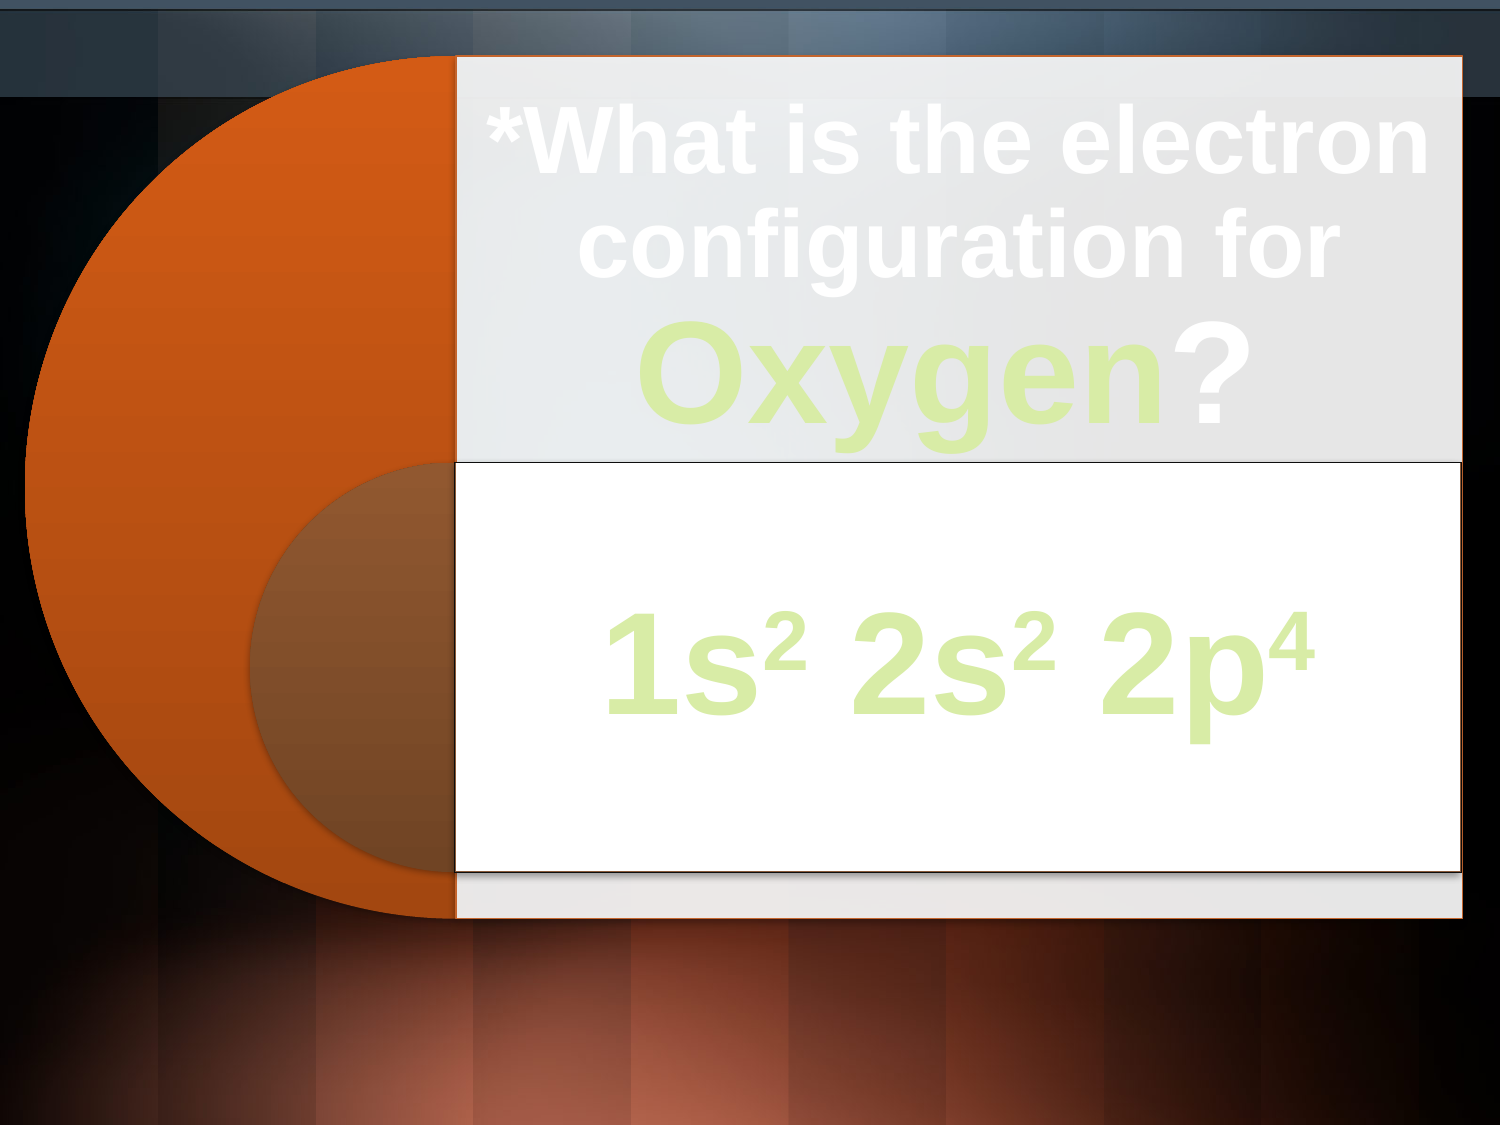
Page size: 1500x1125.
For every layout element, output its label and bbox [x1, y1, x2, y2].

text_box [24, 24, 1463, 951]
text_box [454, 462, 1462, 873]
picture [0, 0, 1500, 1125]
